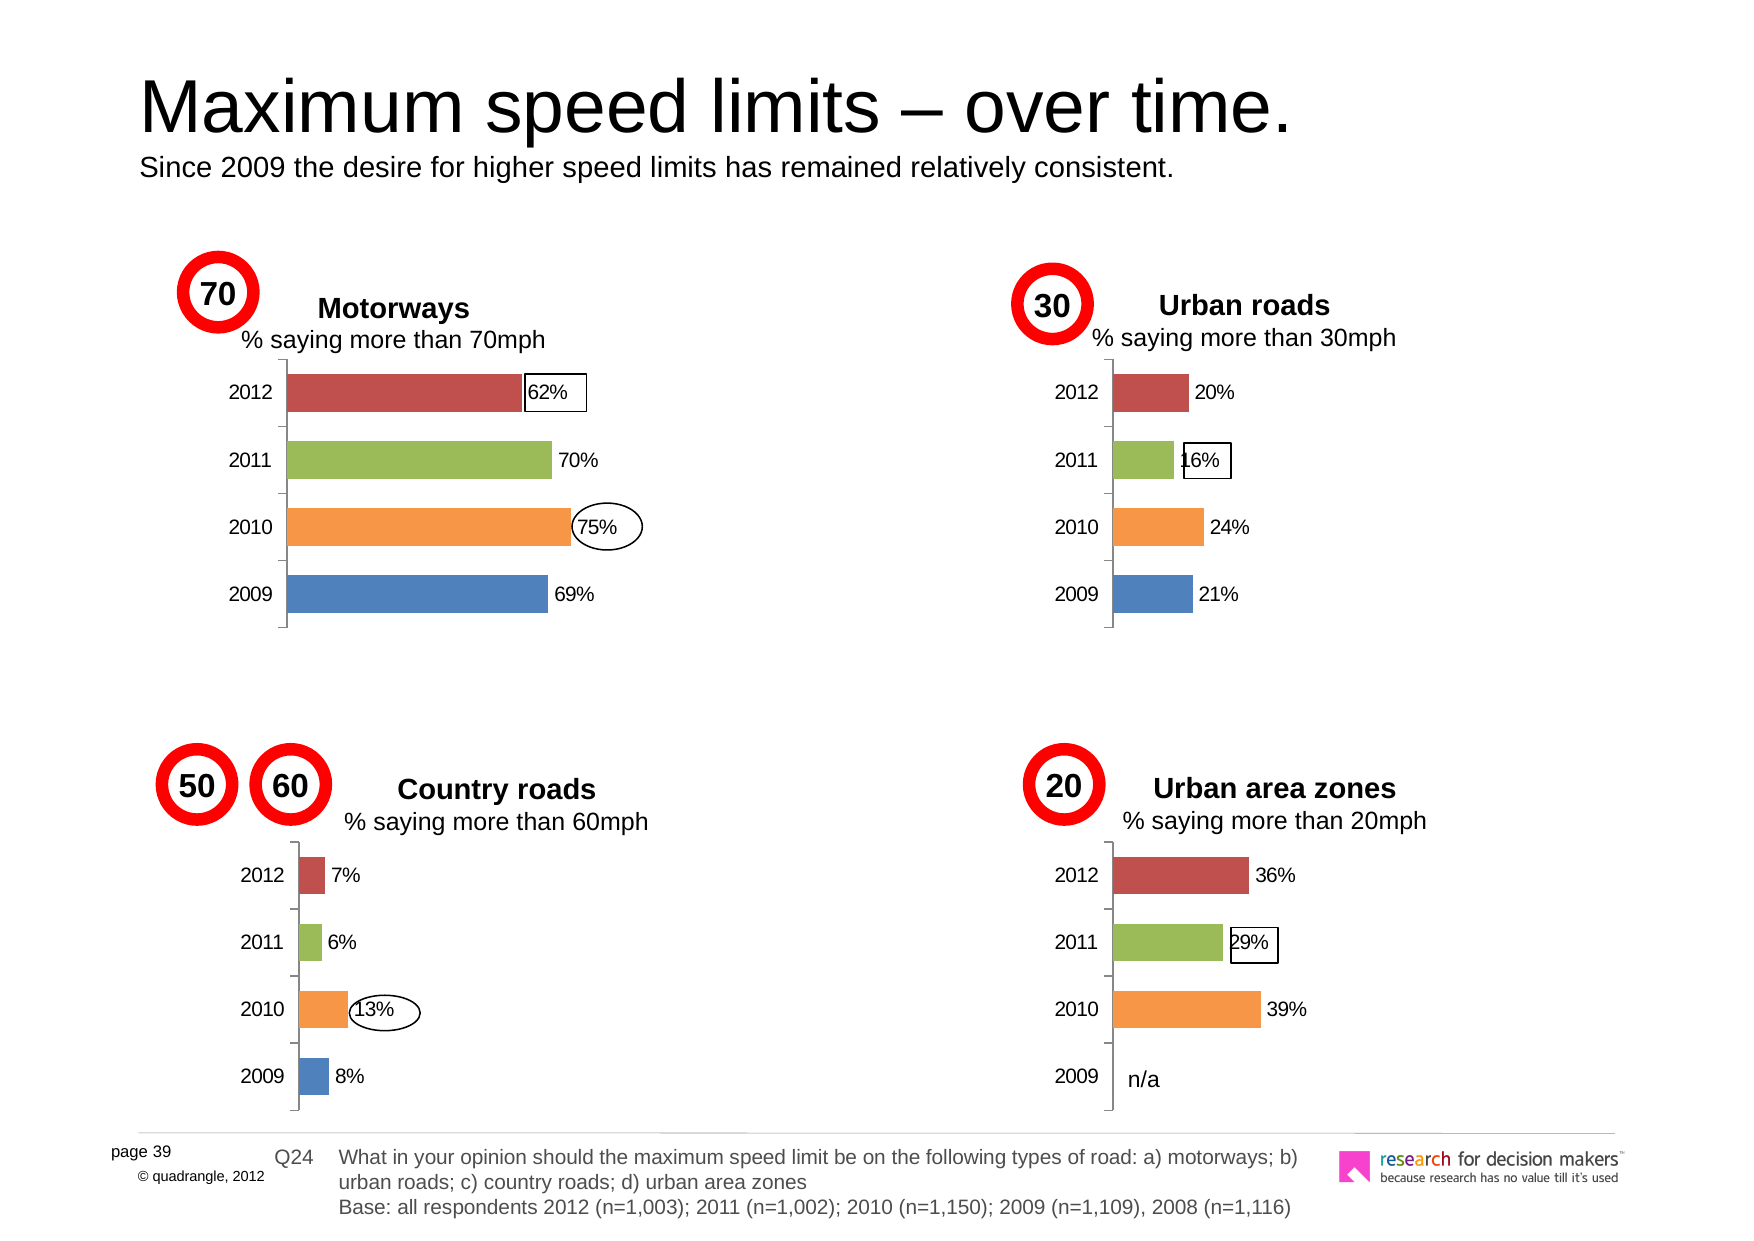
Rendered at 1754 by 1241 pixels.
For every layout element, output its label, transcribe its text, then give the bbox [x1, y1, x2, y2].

chart [167, 348, 708, 724]
picture [1534, 1147, 1627, 1186]
text_box Urban roads % saying more than 30mph [1022, 277, 1468, 346]
text_box Country roads % saying more than 60mph [274, 762, 720, 831]
chart [179, 830, 719, 1207]
chart [993, 830, 1534, 1207]
title Maximum speed limits – over time. Since 2009 the desire for higher speed limits has remained relatively consistent. [139, 57, 1651, 236]
text_box Motorways % saying more than 70mph [171, 280, 617, 346]
text_box 70 [183, 256, 254, 328]
text_box 60 [255, 749, 326, 820]
text_box 20 [1029, 749, 1100, 820]
text_box 50 [161, 749, 233, 820]
text_box Urban area zones % saying more than 20mph [1052, 760, 1498, 829]
text_box 30 [1017, 268, 1088, 340]
text_box Q24 What in your opinion should the maximum speed limit be on the following types of road: a) motorways; b) urban roads; c) country roads; d) urban area zones Base: all respondents 2012 (n=1,003); 2011 (n=1,002); 2010 (n=1,150); 2009 (n=1,109), 2008 (n=1,116) [257, 1135, 1334, 1241]
chart [993, 348, 1534, 724]
